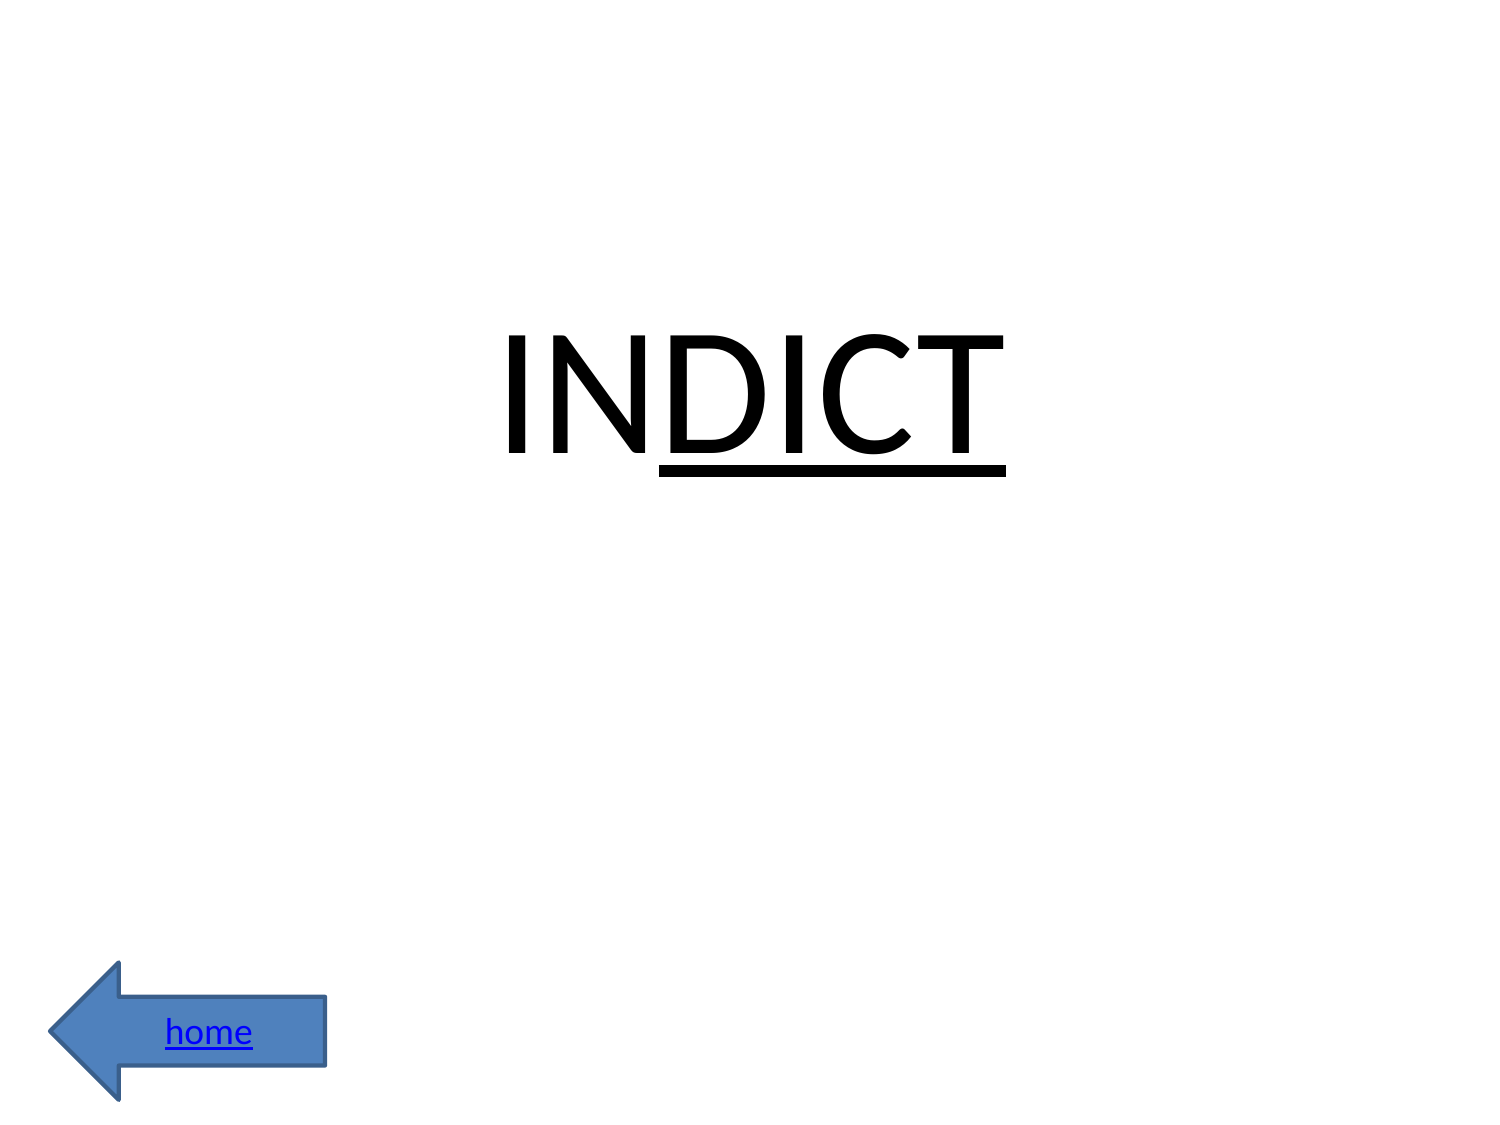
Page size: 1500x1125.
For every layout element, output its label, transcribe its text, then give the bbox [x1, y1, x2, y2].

text_box home [150, 999, 325, 1060]
text_box [47, 960, 328, 1102]
list INDICT [75, 262, 1425, 1005]
